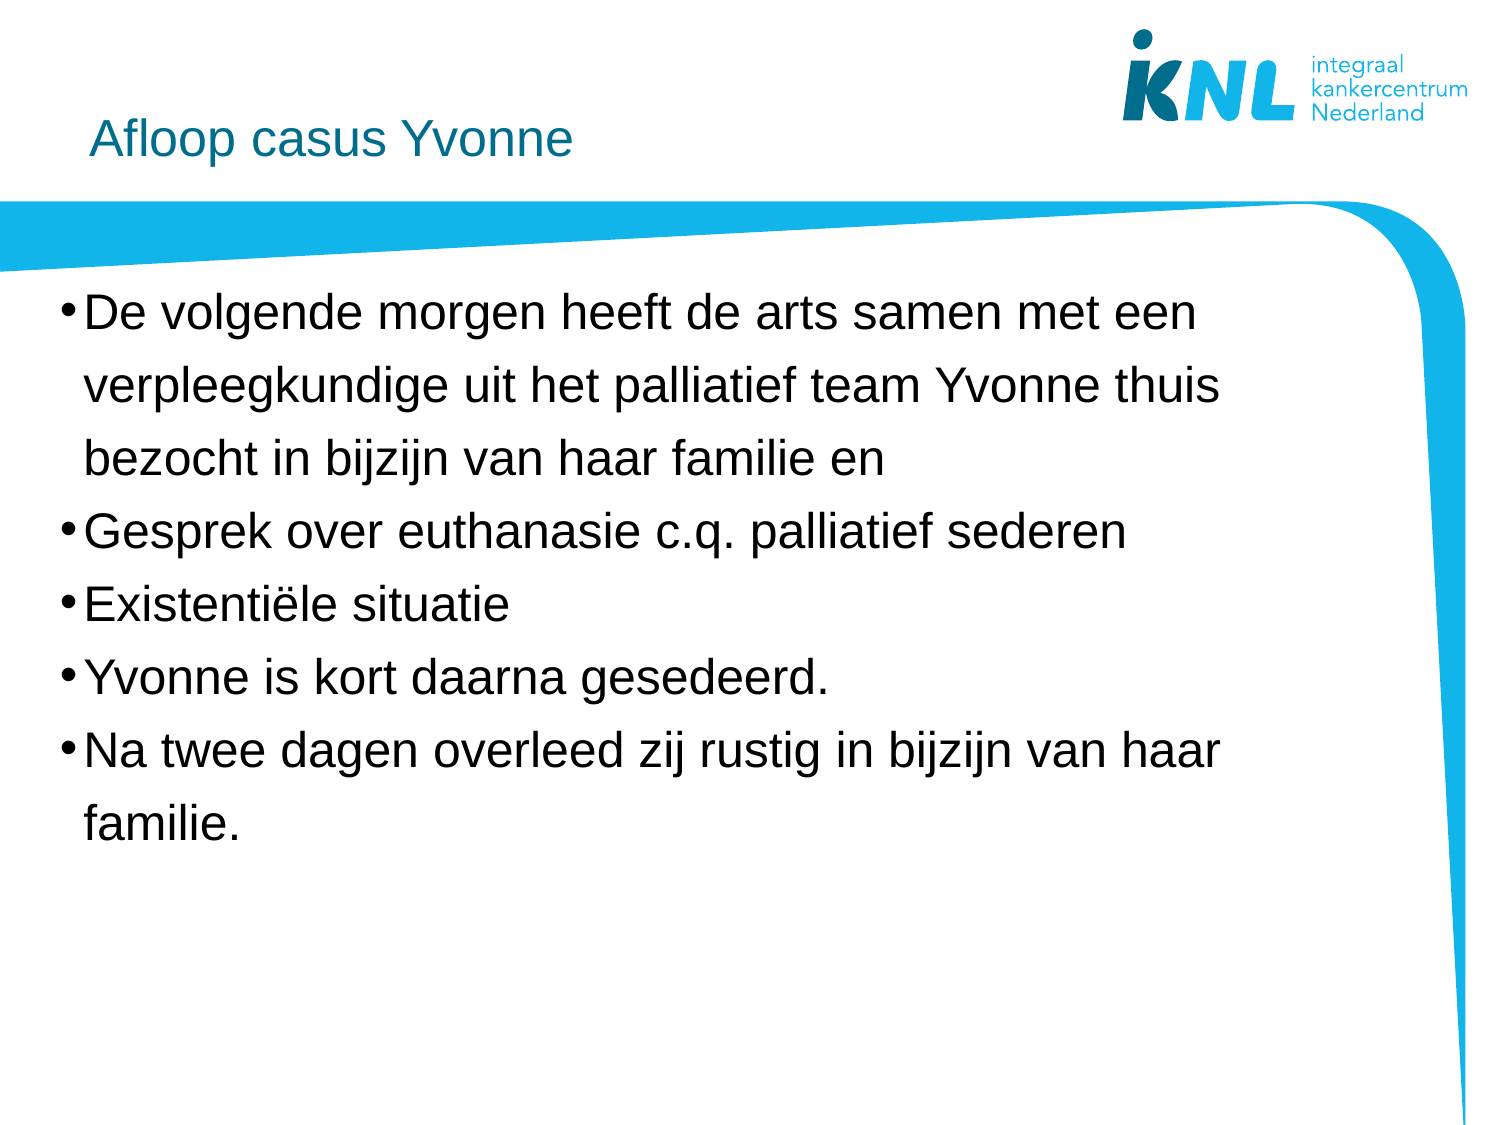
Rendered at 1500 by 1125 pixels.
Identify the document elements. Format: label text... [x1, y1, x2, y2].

title Afloop casus Yvonne [77, 42, 1075, 168]
list De volgende morgen heeft de arts samen met een verpleegkundige uit het palliatief team Yvonne thuis bezocht in bijzijn van haar familie en Gesprek over euthanasie c.q. palliatief sederen Existentiële situatie Yvonne is kort daarna gesedeerd. Na twee dagen overleed zij rustig in bijzijn van haar familie. [47, 266, 1374, 999]
